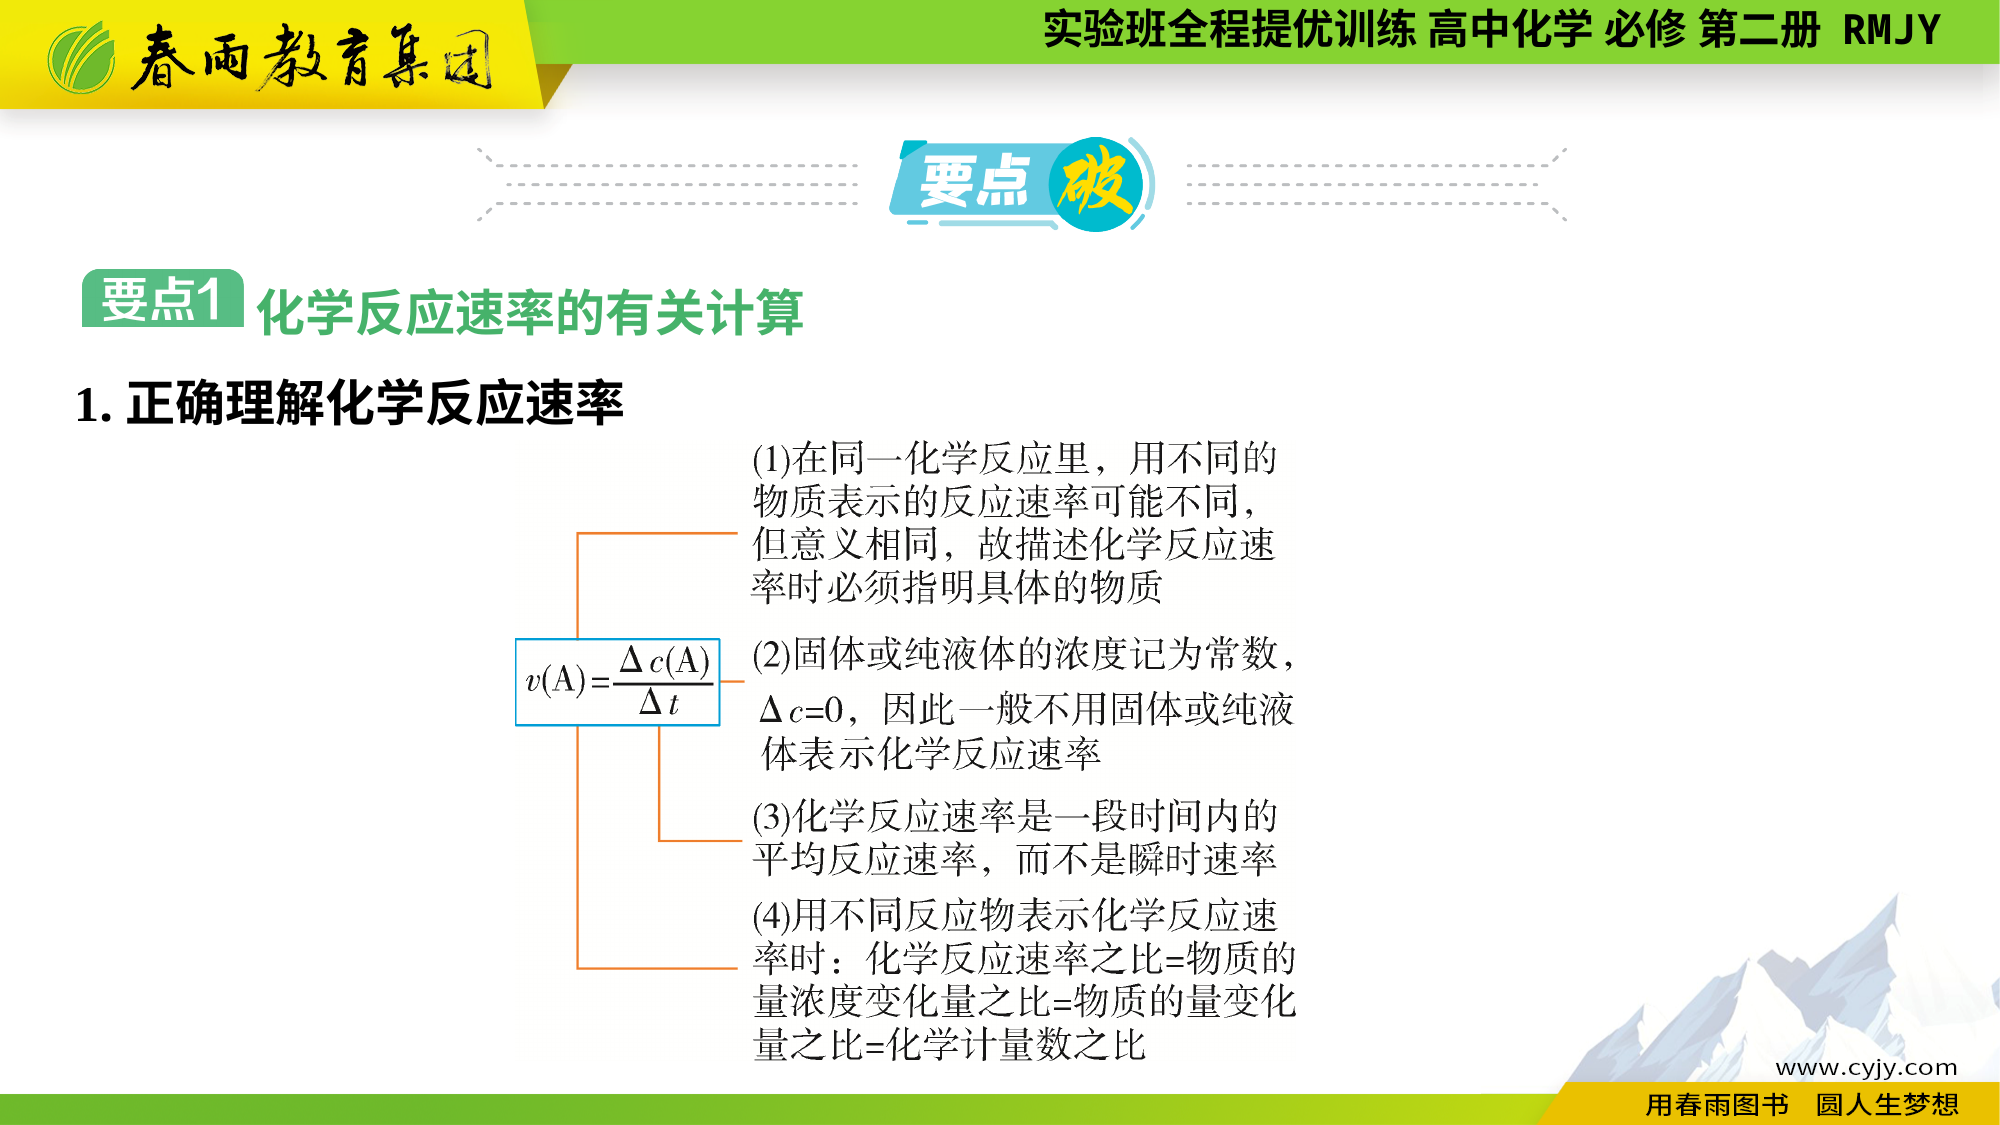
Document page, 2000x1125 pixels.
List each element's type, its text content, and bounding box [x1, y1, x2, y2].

picture [0, 0, 2000, 1125]
list 化学反应速率的有关计算 1.正确理解化学反应速率 [59, 243, 1944, 441]
